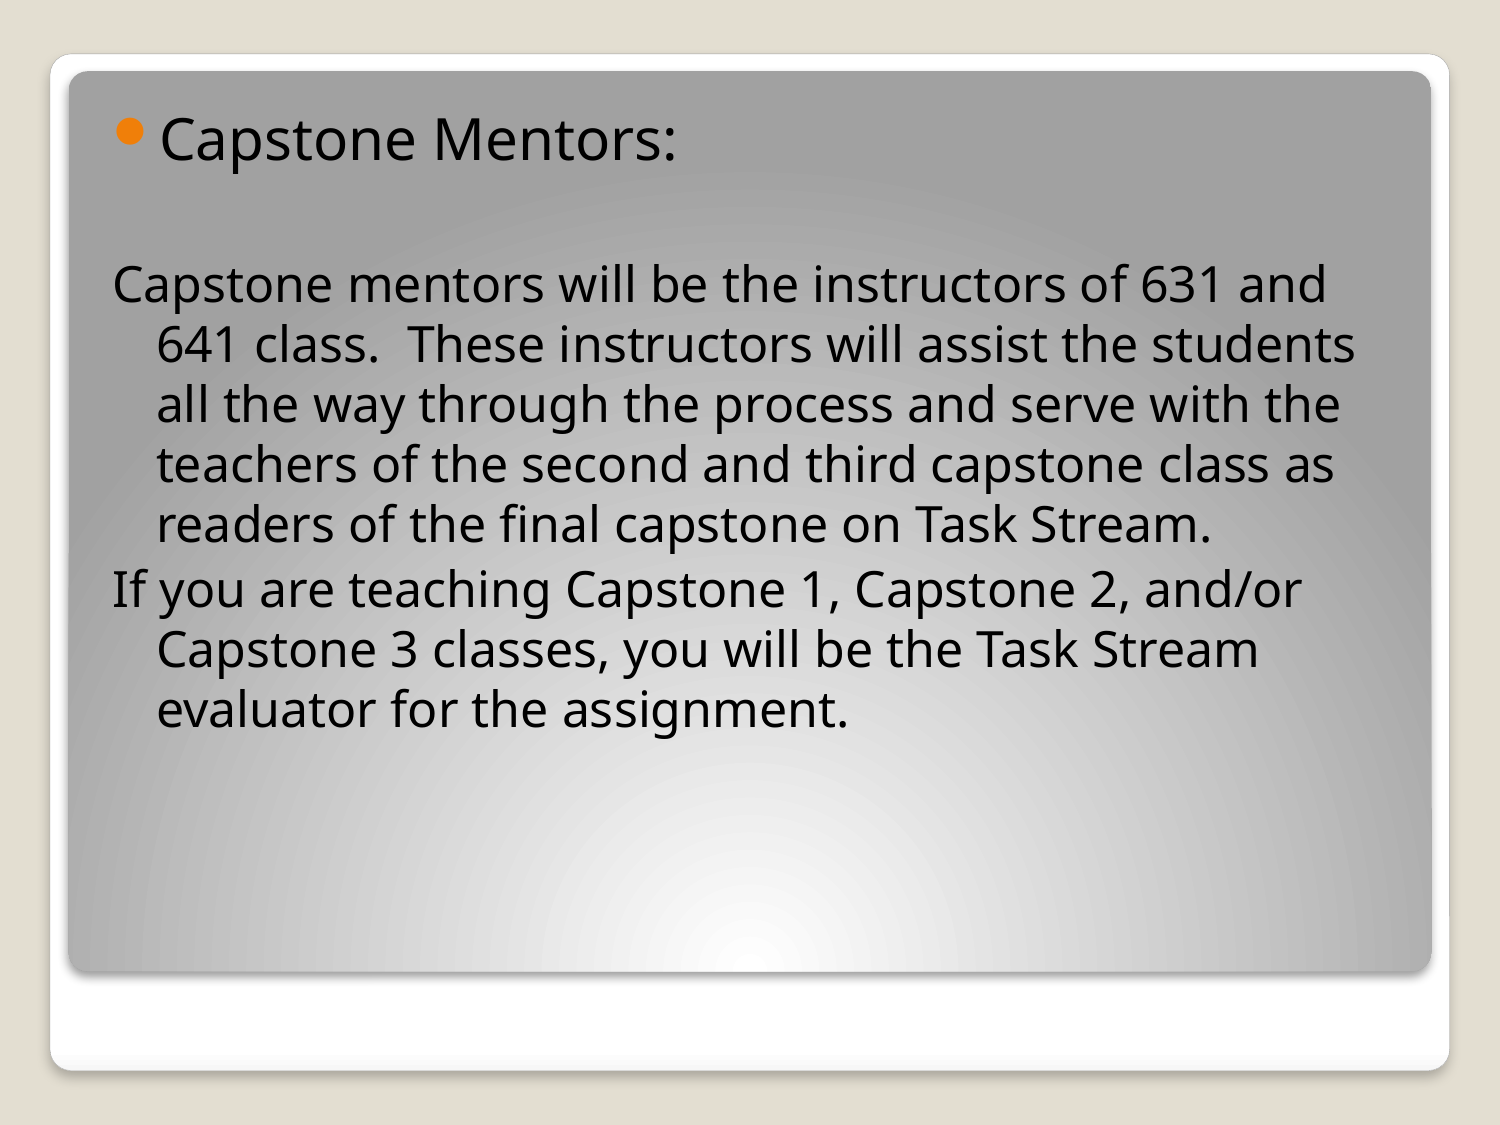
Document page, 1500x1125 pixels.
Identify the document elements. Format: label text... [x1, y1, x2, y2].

list Capstone Mentors: Capstone mentors will be the instructors of 631 and 641 class. These instructors will assist the students all the way through the process and serve with the teachers of the second and third capstone class as readers of the final capstone on Task Stream. If you are teaching Capstone 1, Capstone 2, and/or Capstone 3 classes, you will be the Task Stream evaluator for the assignment. [82, 86, 1426, 775]
